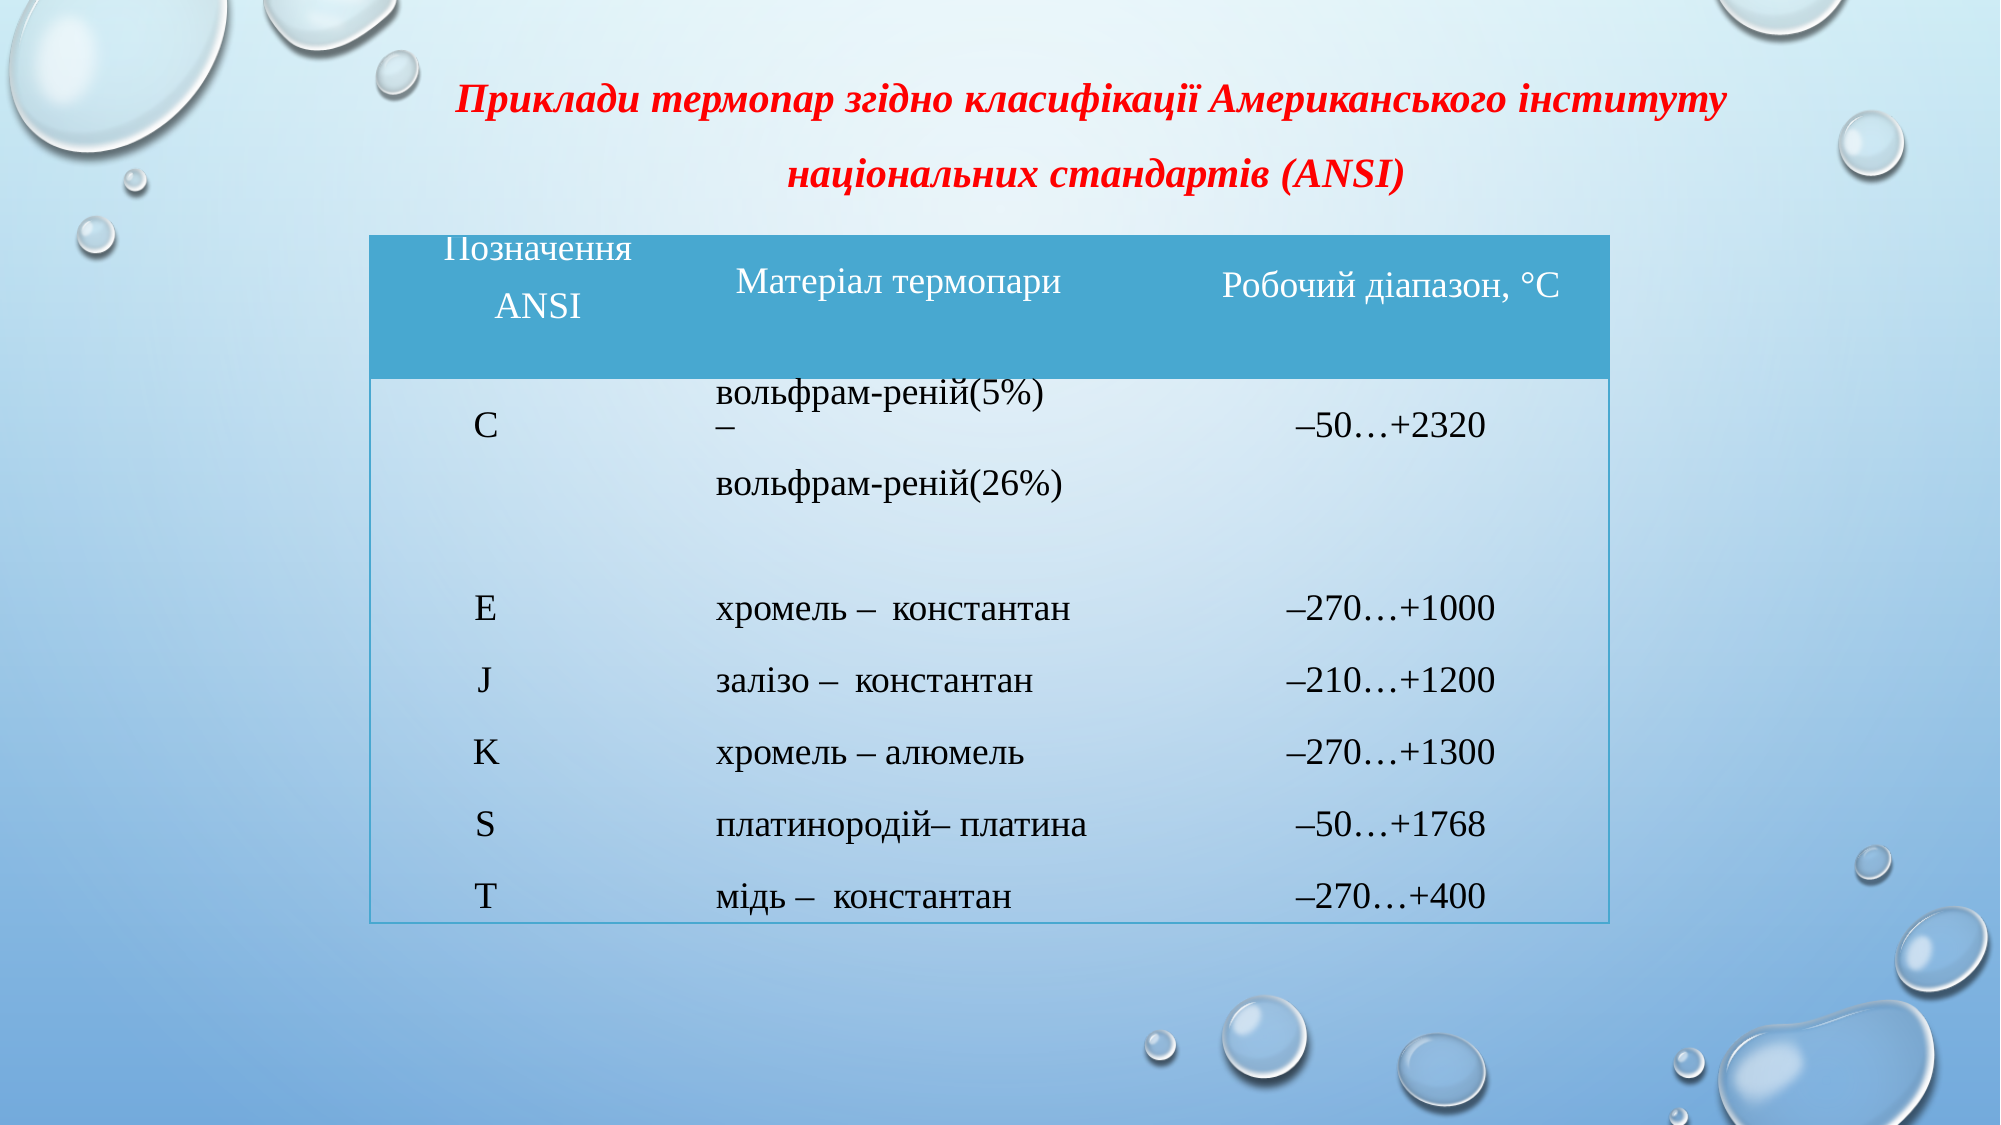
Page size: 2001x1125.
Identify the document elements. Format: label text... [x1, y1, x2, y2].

table_cell –210…+1200 [1172, 635, 1608, 707]
table_cell залізо – константан [705, 635, 1172, 707]
text_box Приклади термопар згідно класифікації Американського інституту національних стандартів (ANSI) [330, 38, 1857, 203]
table_cell S [371, 779, 705, 851]
table_header Робочий діапазон, °С [1172, 237, 1608, 379]
table_cell мідь – константан [705, 851, 1172, 922]
table_cell –50…+2320 [1172, 379, 1608, 563]
table_cell T [371, 851, 705, 922]
table_cell K [371, 707, 705, 779]
picture [0, 0, 2000, 1125]
table_cell хромель – константан [705, 563, 1172, 635]
table_cell платинородій– платина [705, 779, 1172, 851]
table_cell C [371, 379, 705, 563]
table_cell –270…+400 [1172, 851, 1608, 922]
table_cell –50…+1768 [1172, 779, 1608, 851]
table_cell вольфрам-реній(5%) – вольфрам-реній(26%) [705, 379, 1172, 563]
table_cell Е [371, 563, 705, 635]
table_header Матеріал термопари [705, 237, 1172, 379]
table_cell J [371, 635, 705, 707]
table_header Позначення ANSI [371, 237, 705, 379]
table_cell хромель – алюмель [705, 707, 1172, 779]
table_cell –270…+1000 [1172, 563, 1608, 635]
table_cell –270…+1300 [1172, 707, 1608, 779]
